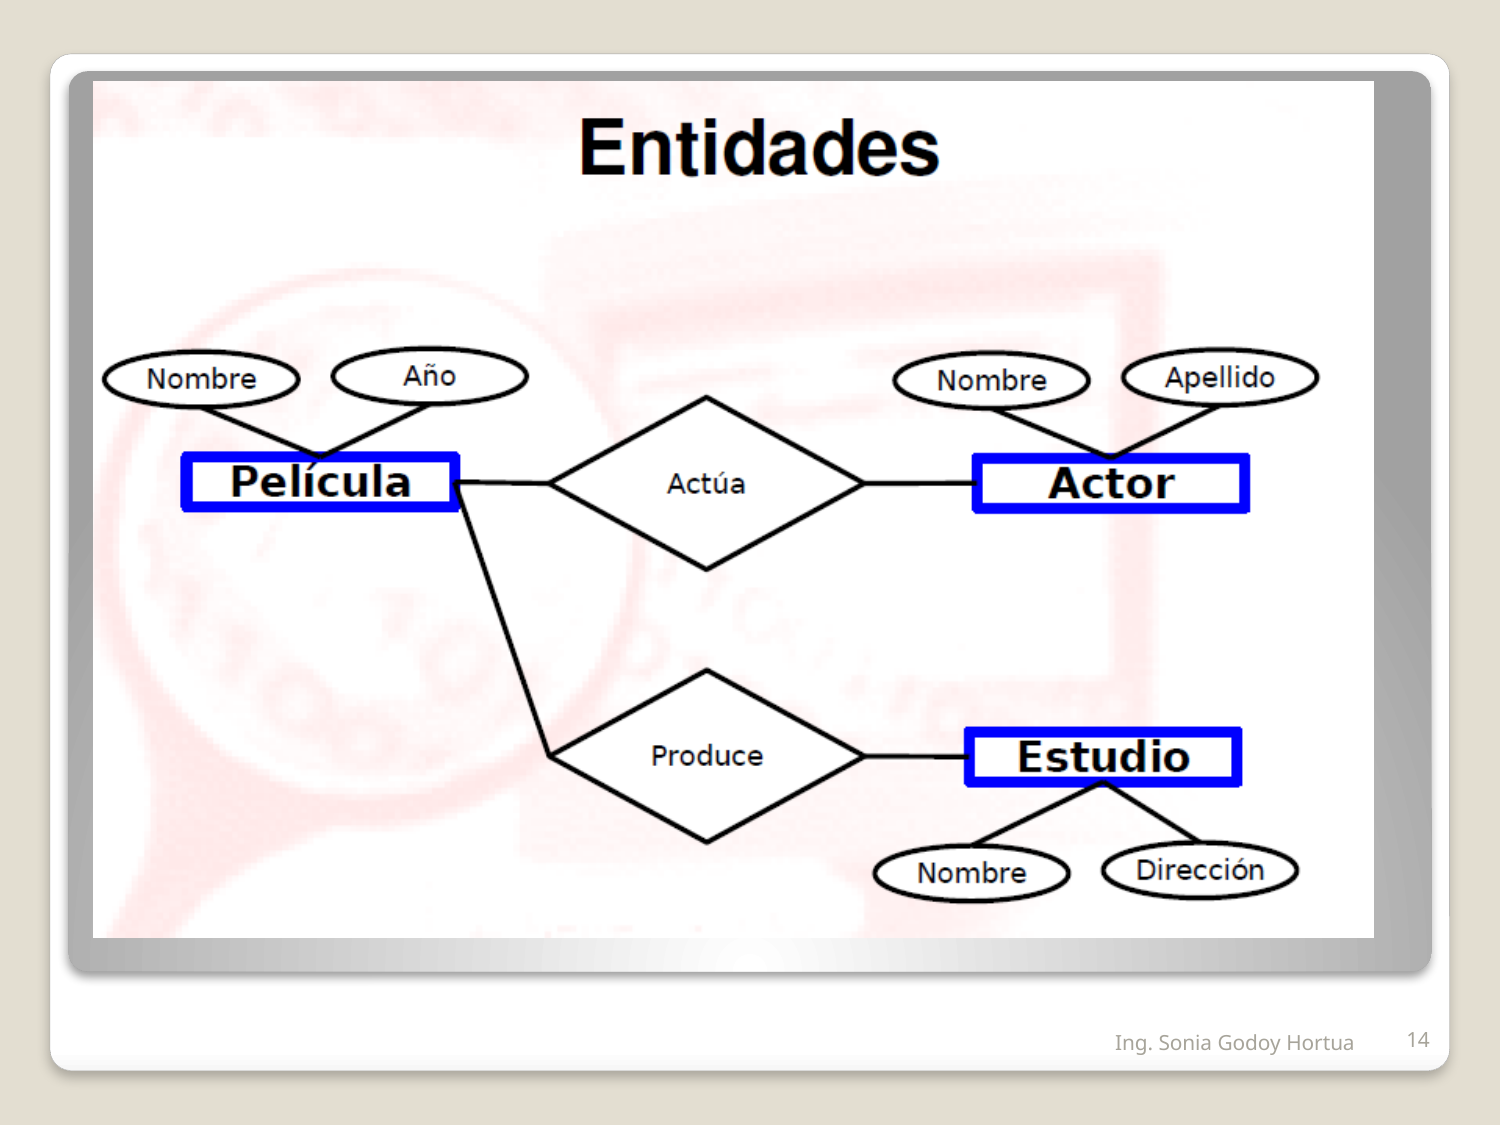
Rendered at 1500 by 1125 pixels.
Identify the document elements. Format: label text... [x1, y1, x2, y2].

slide_number 14 [1369, 1002, 1445, 1063]
picture [93, 80, 1374, 938]
footer Ing. Sonia Godoy Hortua [994, 1002, 1369, 1063]
